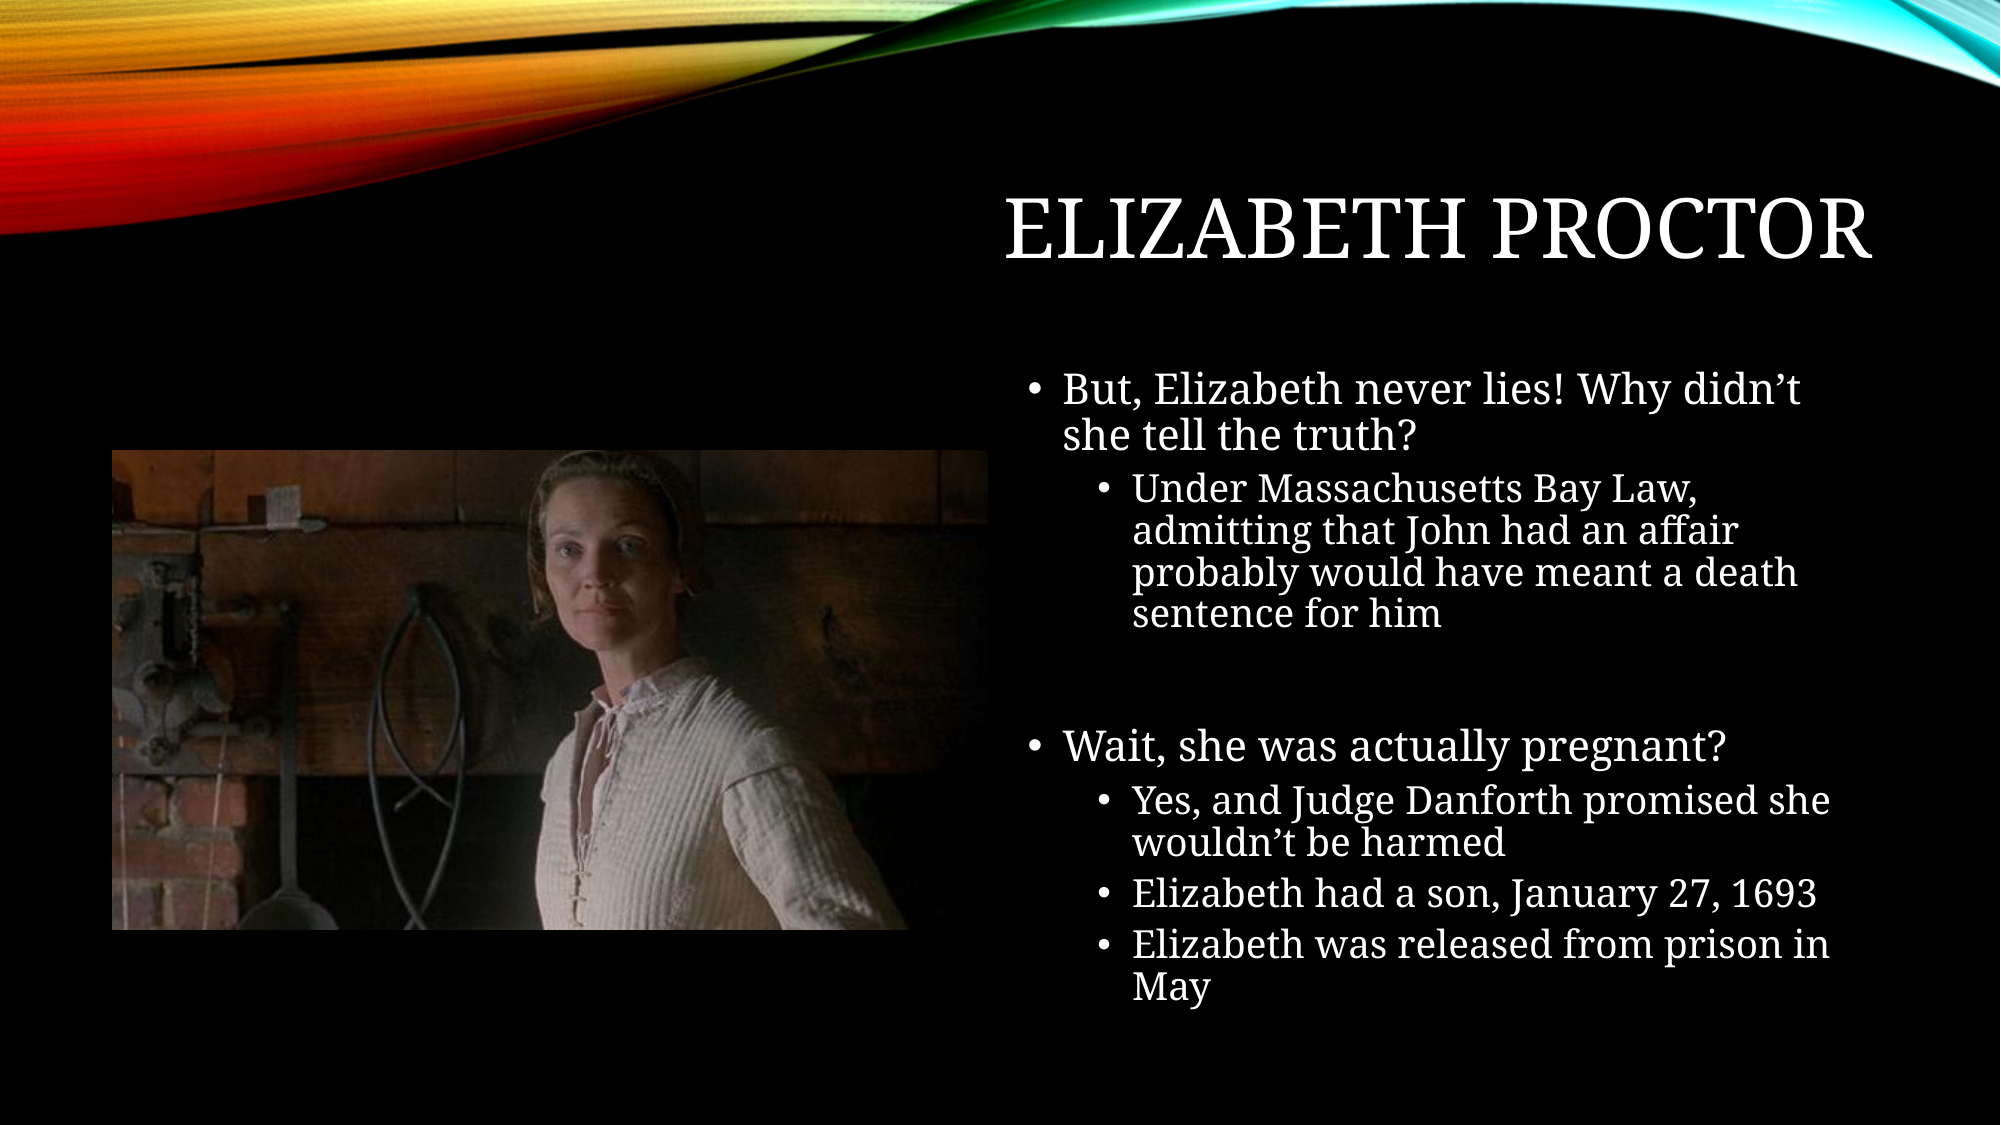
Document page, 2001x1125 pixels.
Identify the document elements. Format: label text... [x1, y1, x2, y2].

title Elizabeth proctor [474, 125, 1888, 338]
picture [0, 0, 2000, 237]
list But, Elizabeth never lies! Why didn’t she tell the truth? Under Massachusetts Bay Law, admitting that John had an affair probably would have meant a death sentence for him Wait, she was actually pregnant? Yes, and Judge Danforth promised she wouldn’t be harmed Elizabeth had a son, January 27, 1693 Elizabeth was released from prison in May [1012, 360, 1888, 1021]
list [112, 450, 988, 930]
